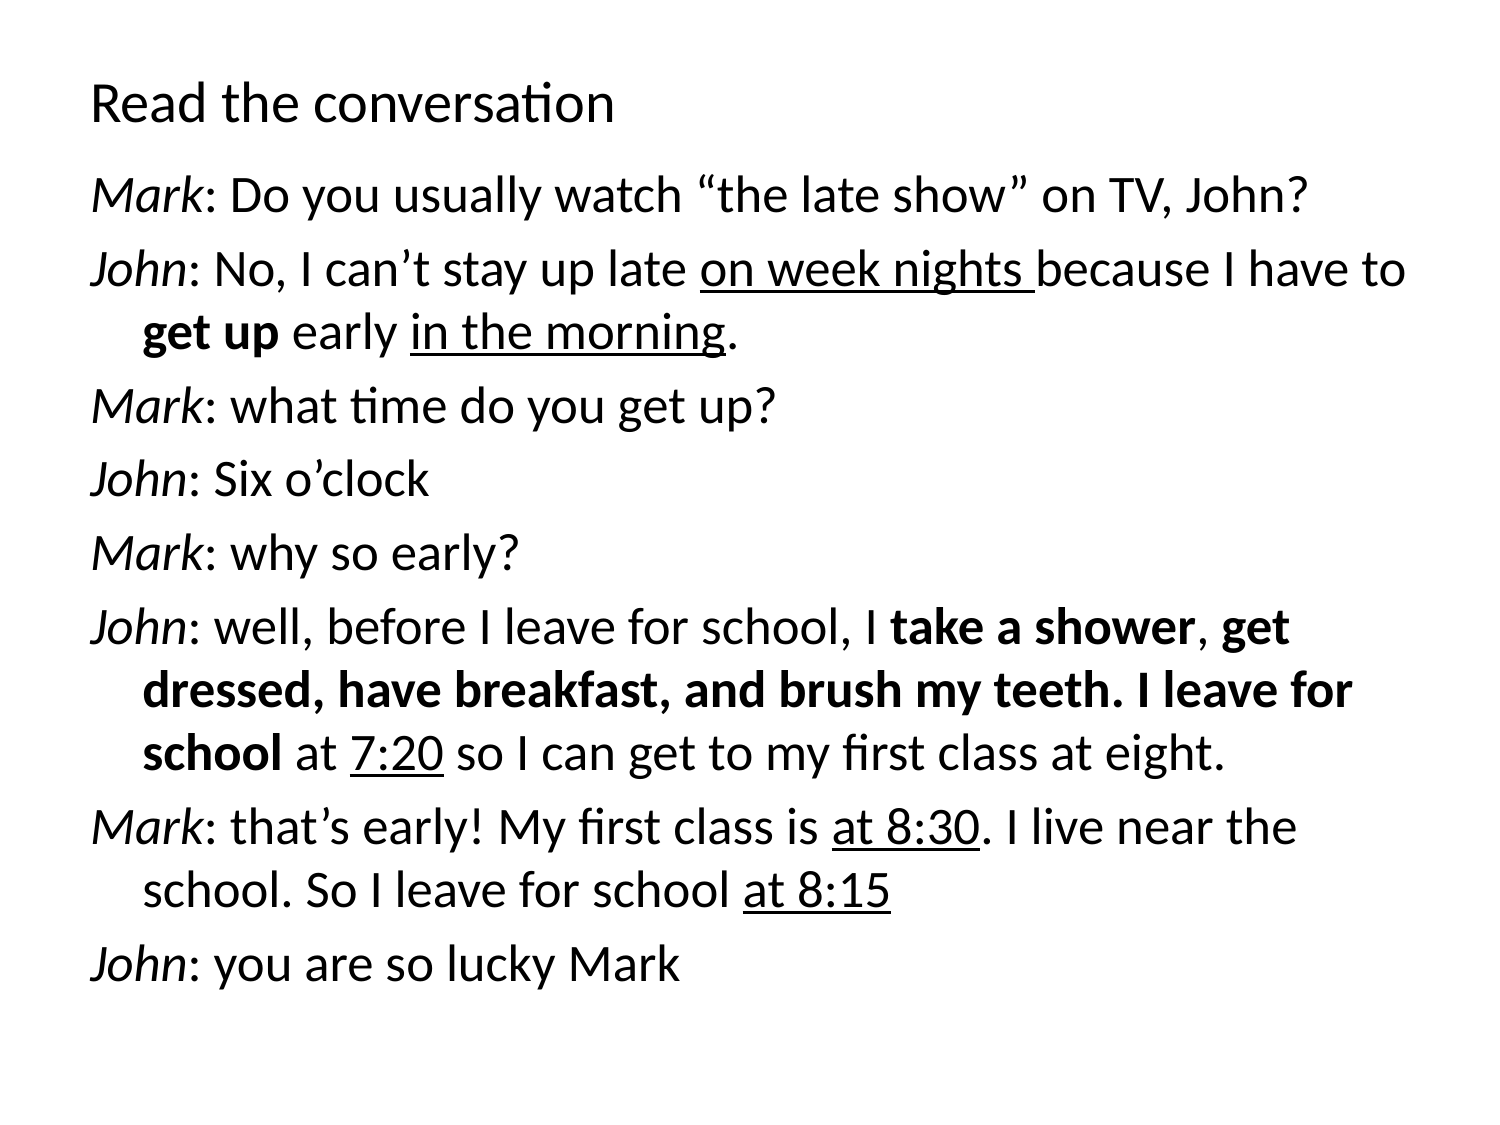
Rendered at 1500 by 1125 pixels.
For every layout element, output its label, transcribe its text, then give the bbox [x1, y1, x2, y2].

list Mark: Do you usually watch “the late show” on TV, John? John: No, I can’t stay up late on week nights because I have to get up early in the morning. Mark: what time do you get up? John: Six o’clock Mark: why so early? John: well, before I leave for school, I take a shower, get dressed, have breakfast, and brush my teeth. I leave for school at 7:20 so I can get to my first class at eight. Mark: that’s early! My first class is at 8:30. I live near the school. So I leave for school at 8:15 John: you are so lucky Mark [75, 152, 1425, 1005]
title Read the conversation [75, 45, 1425, 152]
